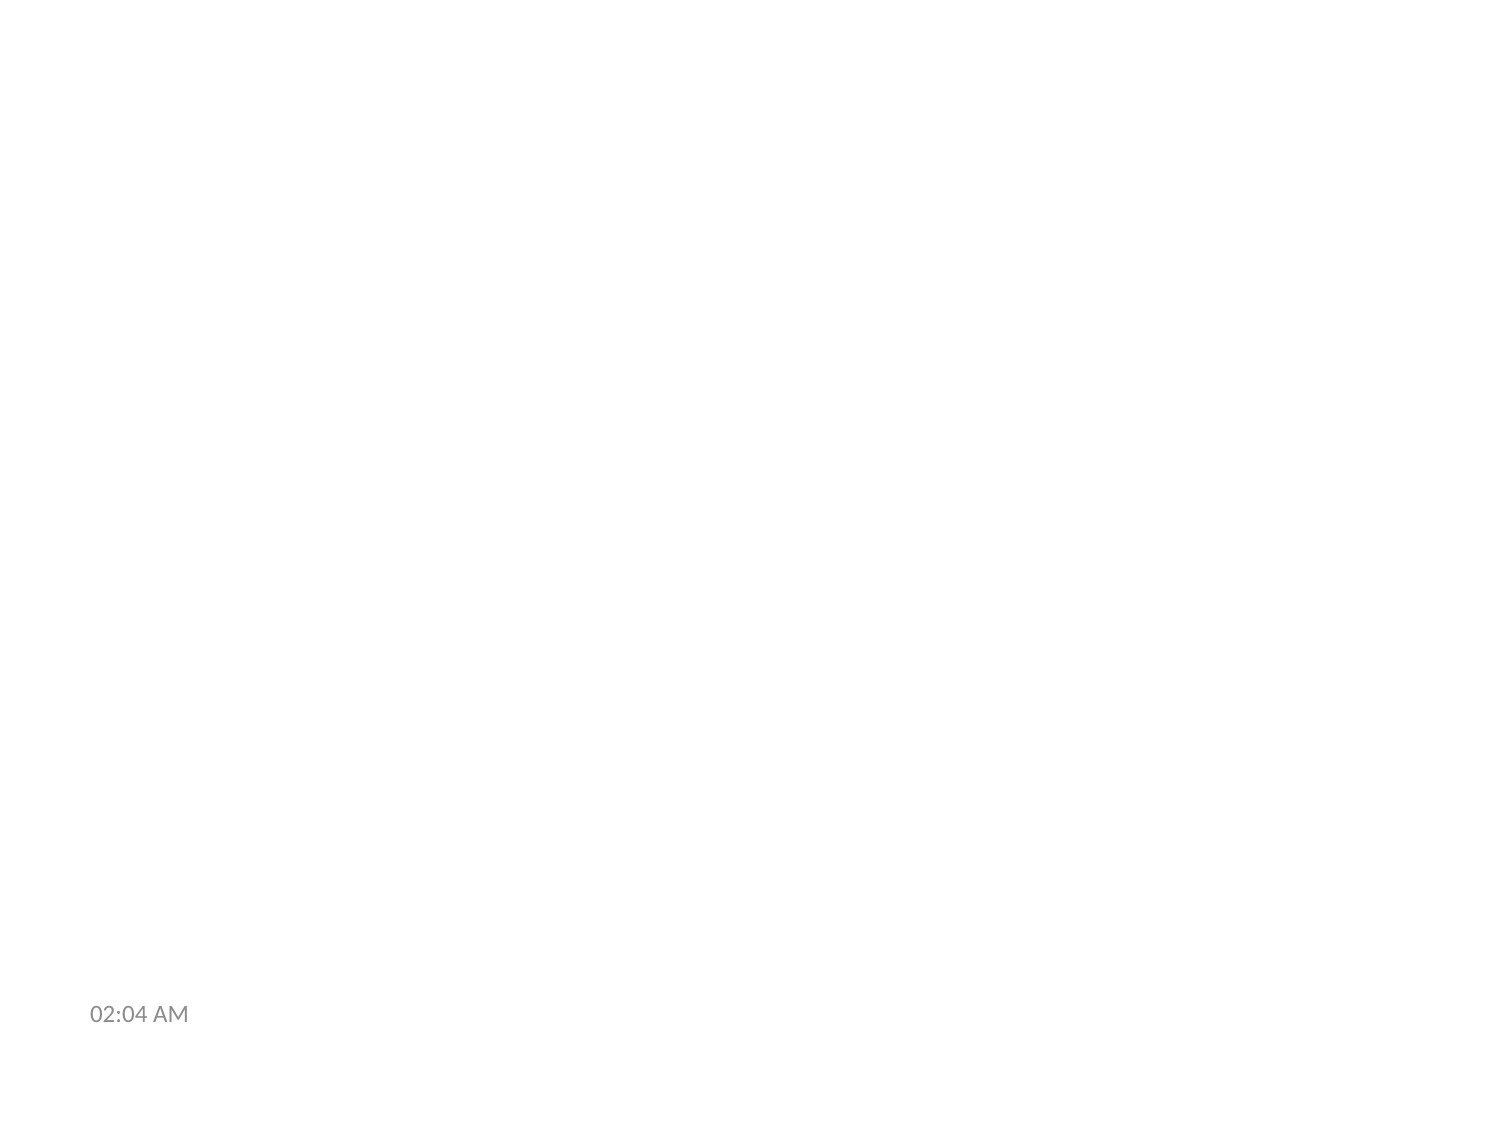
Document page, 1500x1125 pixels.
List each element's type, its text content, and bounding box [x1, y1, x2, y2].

text_box 3:35 PM [75, 982, 425, 1043]
